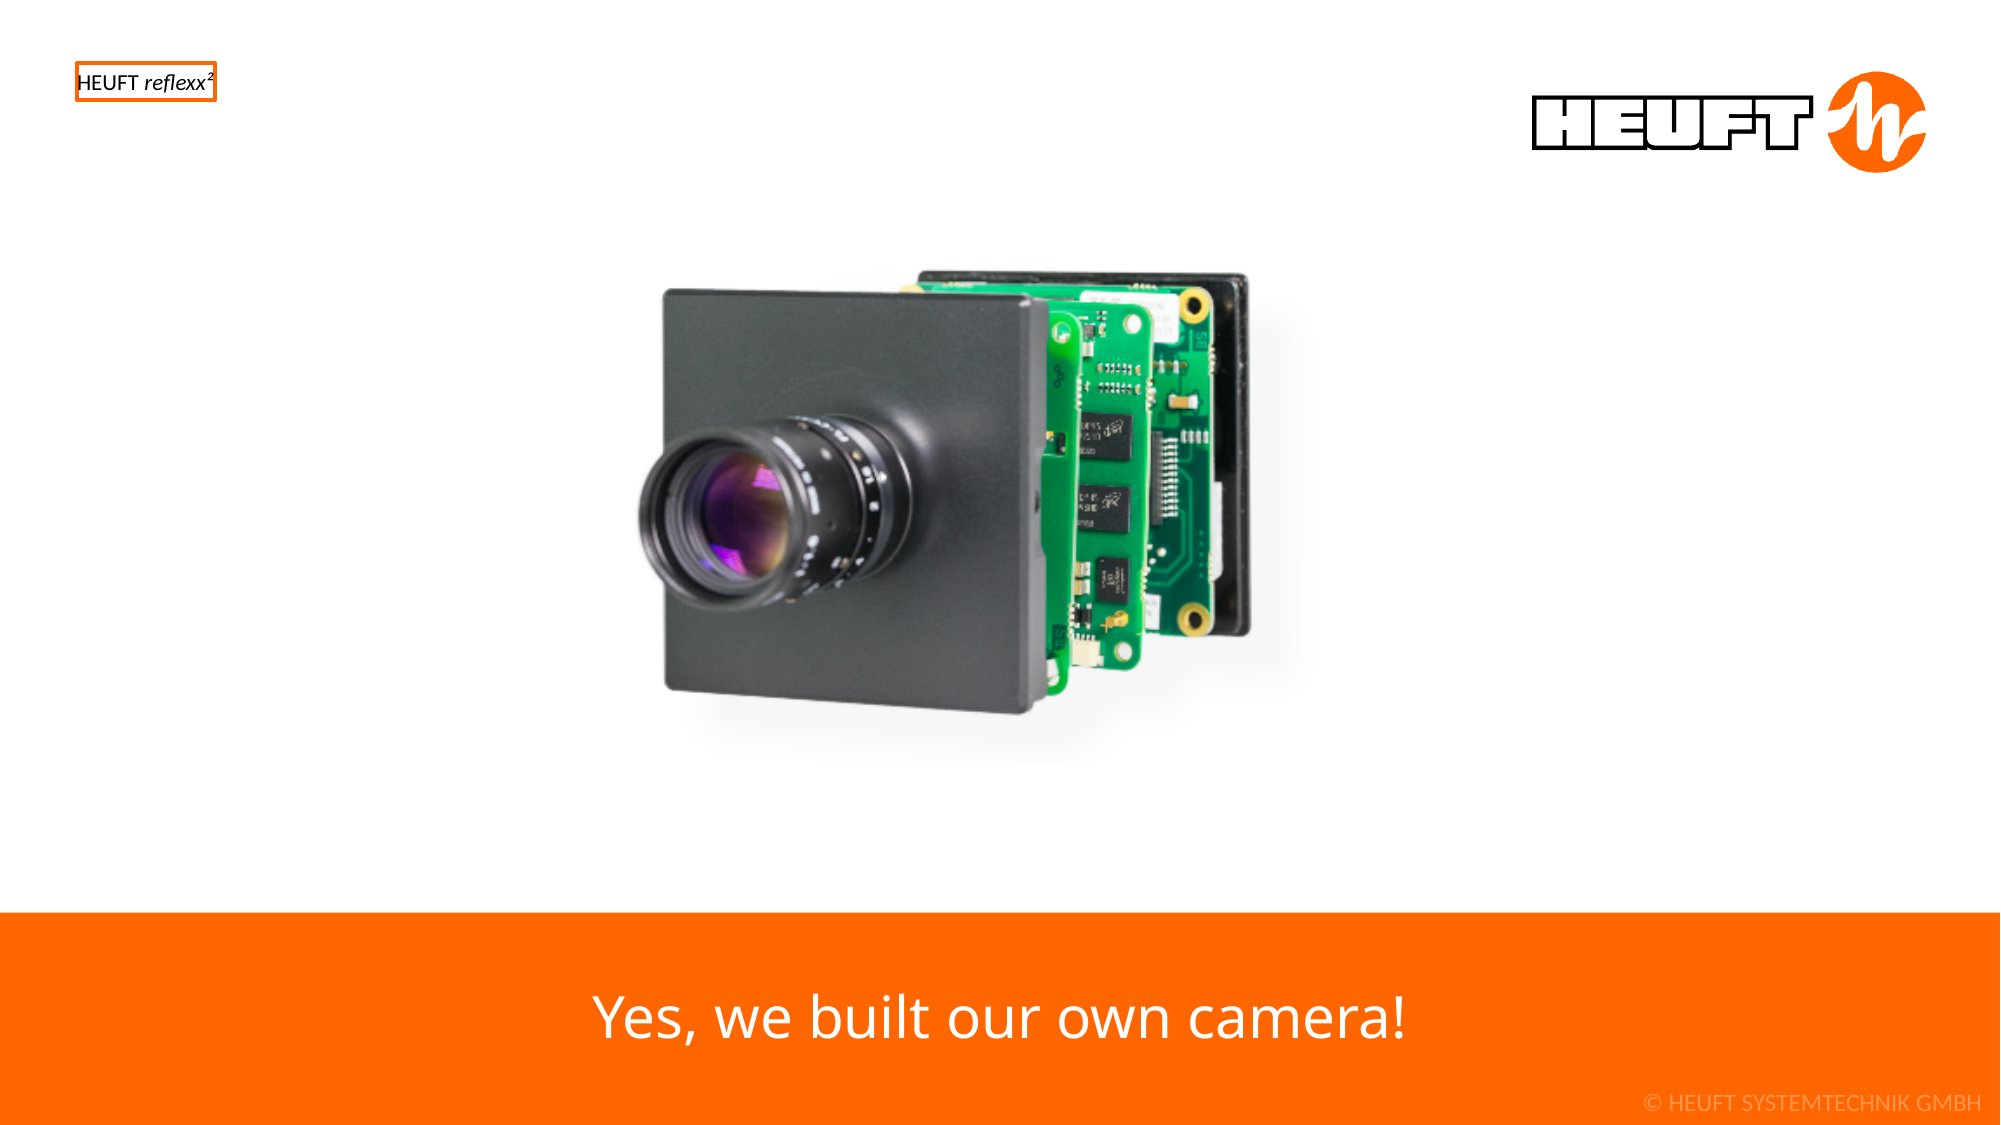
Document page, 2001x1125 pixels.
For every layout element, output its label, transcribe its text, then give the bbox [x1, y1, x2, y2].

list HEUFT reflexx² [75, 61, 217, 102]
list Yes, we built our own camera! [0, 912, 2000, 1125]
picture [604, 247, 1337, 766]
picture [1532, 71, 1927, 173]
